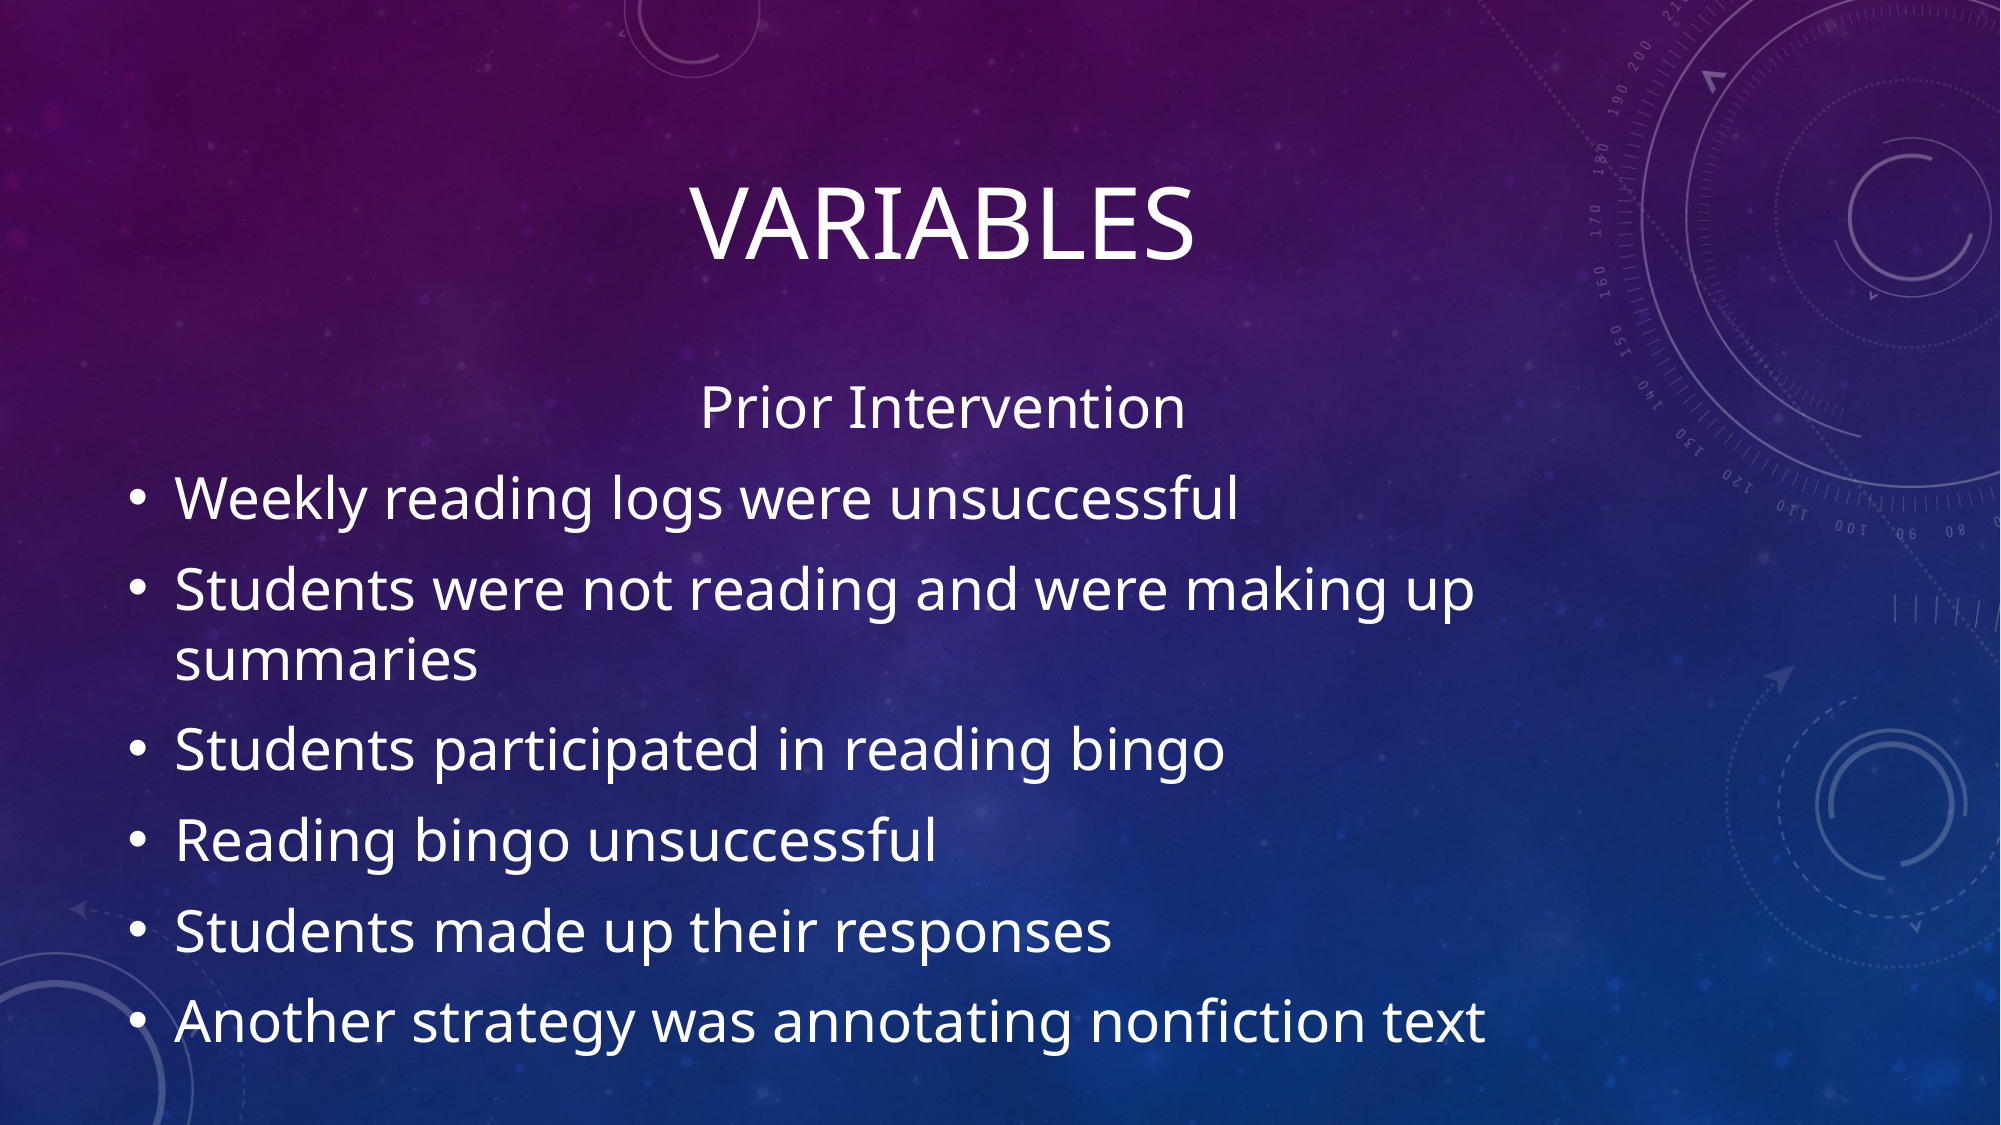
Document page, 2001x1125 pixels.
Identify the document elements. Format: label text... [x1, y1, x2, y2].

title Variables [112, 99, 1775, 299]
list Prior Intervention Weekly reading logs were unsuccessful Students were not reading and were making up summaries Students participated in reading bingo Reading bingo unsuccessful Students made up their responses Another strategy was annotating nonfiction text [112, 299, 1775, 1125]
picture [0, 0, 2001, 1125]
